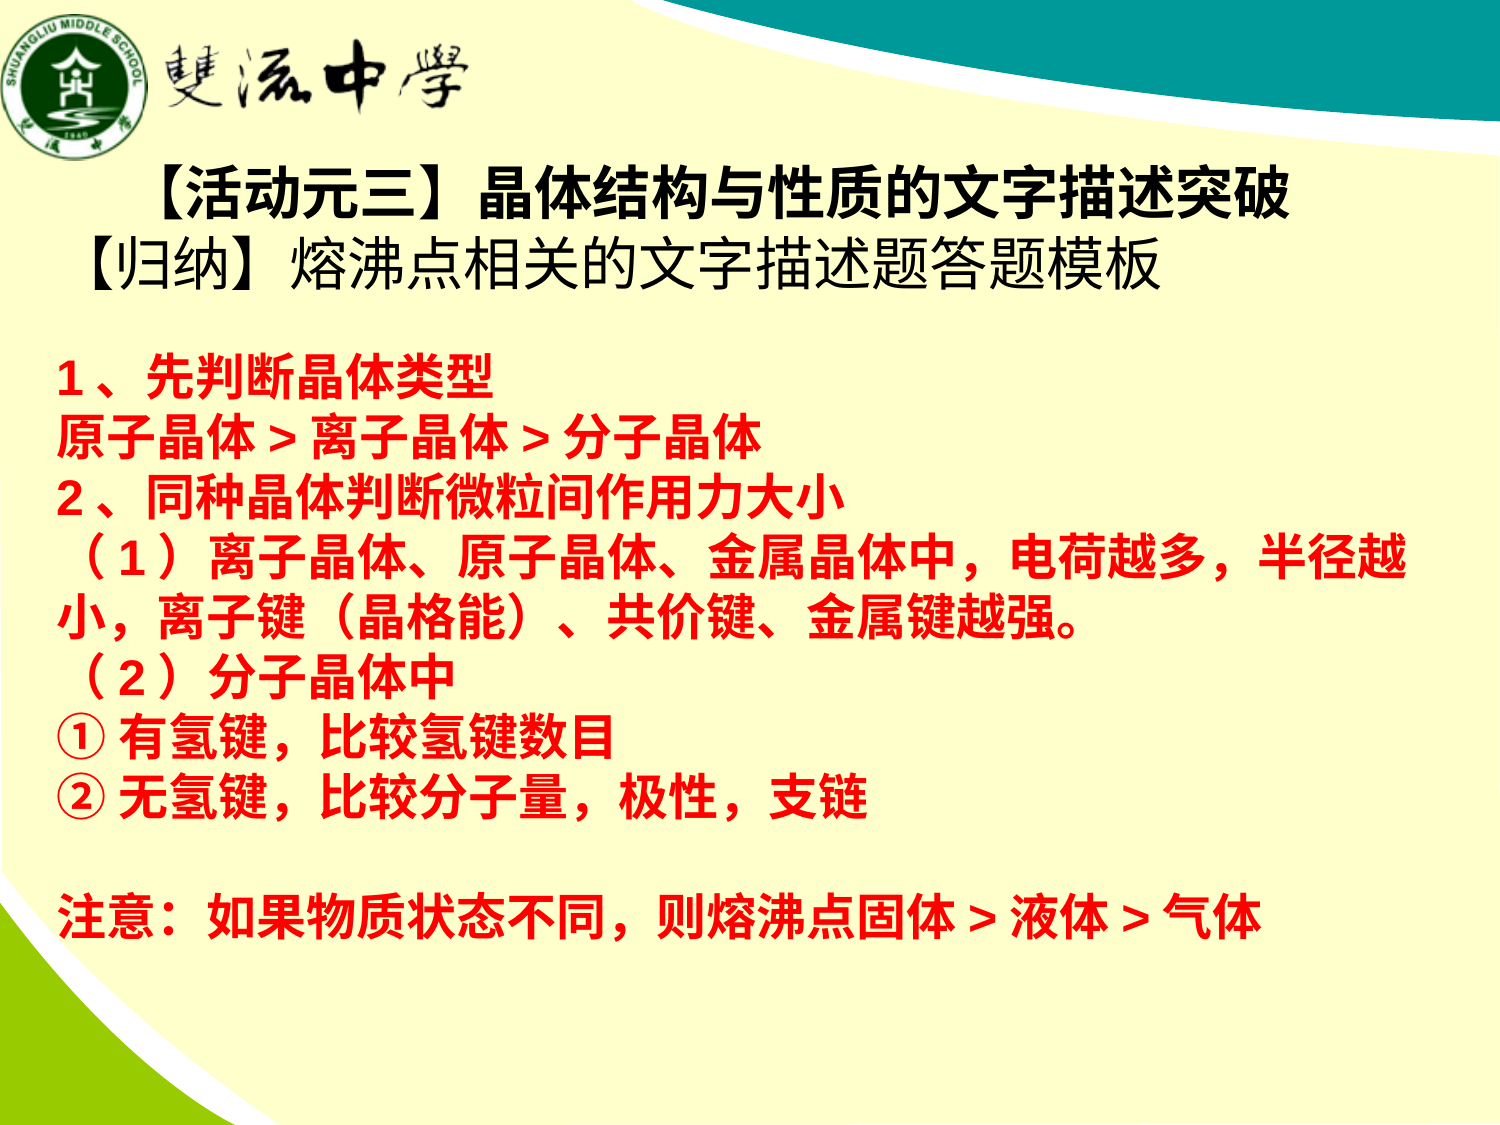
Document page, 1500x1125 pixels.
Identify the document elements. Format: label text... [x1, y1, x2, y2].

text_box 1、先判断晶体类型 原子晶体>离子晶体>分子晶体 2、同种晶体判断微粒间作用力大小 （1）离子晶体、原子晶体、金属晶体中，电荷越多，半径越小，离子键（晶格能）、共价键、金属键越强。 （2）分子晶体中 ①有氢键，比较氢键数目 ②无氢键，比较分子量，极性，支链 注意：如果物质状态不同，则熔沸点固体>液体>气体 [41, 338, 1436, 1013]
text_box 【活动元三】晶体结构与性质的文字描述突破 [112, 149, 1471, 234]
picture [159, 21, 491, 138]
text_box 【归纳】熔沸点相关的文字描述题答题模板 [41, 219, 1500, 445]
picture [0, 14, 148, 161]
